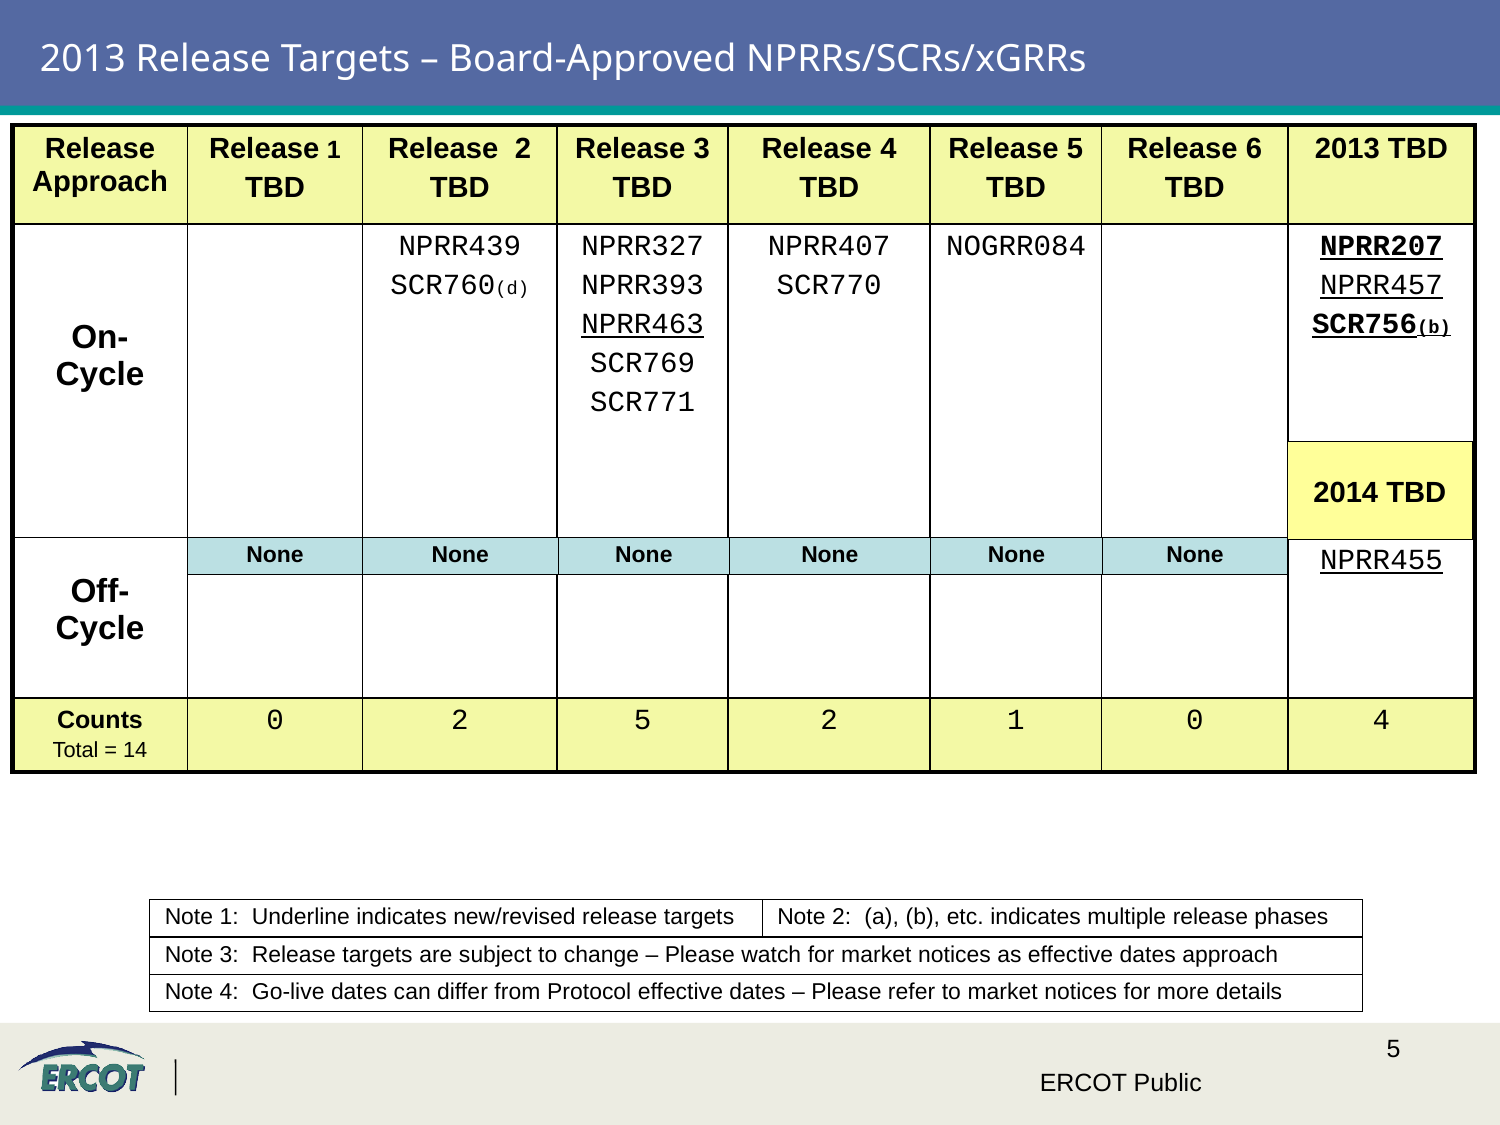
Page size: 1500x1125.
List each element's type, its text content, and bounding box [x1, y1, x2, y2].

table_cell On-Cycle [15, 225, 187, 537]
text_box Note 4: Go-live dates can differ from Protocol effective dates – Please refer to market notices for more details [149, 974, 1363, 1012]
table_cell Counts Total = 14 [15, 699, 187, 770]
table_cell [729, 575, 929, 697]
text_box Note 2: (a), (b), etc. indicates multiple release phases [762, 899, 1363, 937]
text_box Note 1: Underline indicates new/revised release targets [149, 899, 762, 937]
table_cell [188, 575, 362, 697]
table_cell NPRR327 NPRR393 NPRR463 SCR769 SCR771 [558, 225, 727, 537]
text_box None [1103, 537, 1288, 575]
footer ERCOT Public [1025, 1059, 1438, 1125]
table_cell NOGRR084 [931, 225, 1101, 537]
table_cell [558, 575, 727, 697]
picture [10, 1031, 151, 1111]
table_cell NPRR407 SCR770 [729, 225, 929, 537]
table_cell [1102, 575, 1287, 697]
table_cell 0 [1102, 699, 1287, 770]
table_header Release 3 TBD [558, 127, 727, 223]
table_cell [188, 225, 362, 537]
text_box 2014 TBD [1287, 441, 1473, 540]
table_cell NPRR207 NPRR457 SCR756(b) [1289, 225, 1473, 441]
table_cell NPRR455 [1289, 540, 1473, 697]
table_cell 2 [729, 699, 929, 770]
table_cell 2 [363, 699, 556, 770]
text_box Note 3: Release targets are subject to change – Please watch for market notices as effective dates approach [149, 937, 1363, 974]
table_cell 4 [1289, 699, 1473, 770]
table_header Release Approach [15, 127, 187, 223]
table_header 2013 TBD [1289, 127, 1473, 223]
title 2013 Release Targets – Board-Approved NPRRs/SCRs/xGRRs [24, 0, 1351, 113]
table_header Release 5 TBD [931, 127, 1101, 223]
text_box None [363, 537, 558, 575]
table_cell 1 [931, 699, 1101, 770]
table_header Release 1 TBD [188, 127, 362, 223]
table_cell Off-Cycle [15, 538, 187, 697]
table_header Release 6 TBD [1102, 127, 1287, 223]
text_box None [558, 537, 730, 575]
table_cell [931, 575, 1101, 697]
table_header Release 2 TBD [363, 127, 556, 223]
table_cell [1102, 225, 1287, 537]
table_cell [363, 575, 556, 697]
table_cell 0 [188, 699, 362, 770]
text_box None [930, 537, 1103, 575]
table_header Release 4 TBD [729, 127, 929, 223]
table_cell 5 [558, 699, 727, 770]
text_box None [187, 537, 363, 575]
text_box None [730, 537, 930, 575]
table_cell NPRR439 SCR760(d) [363, 225, 556, 537]
